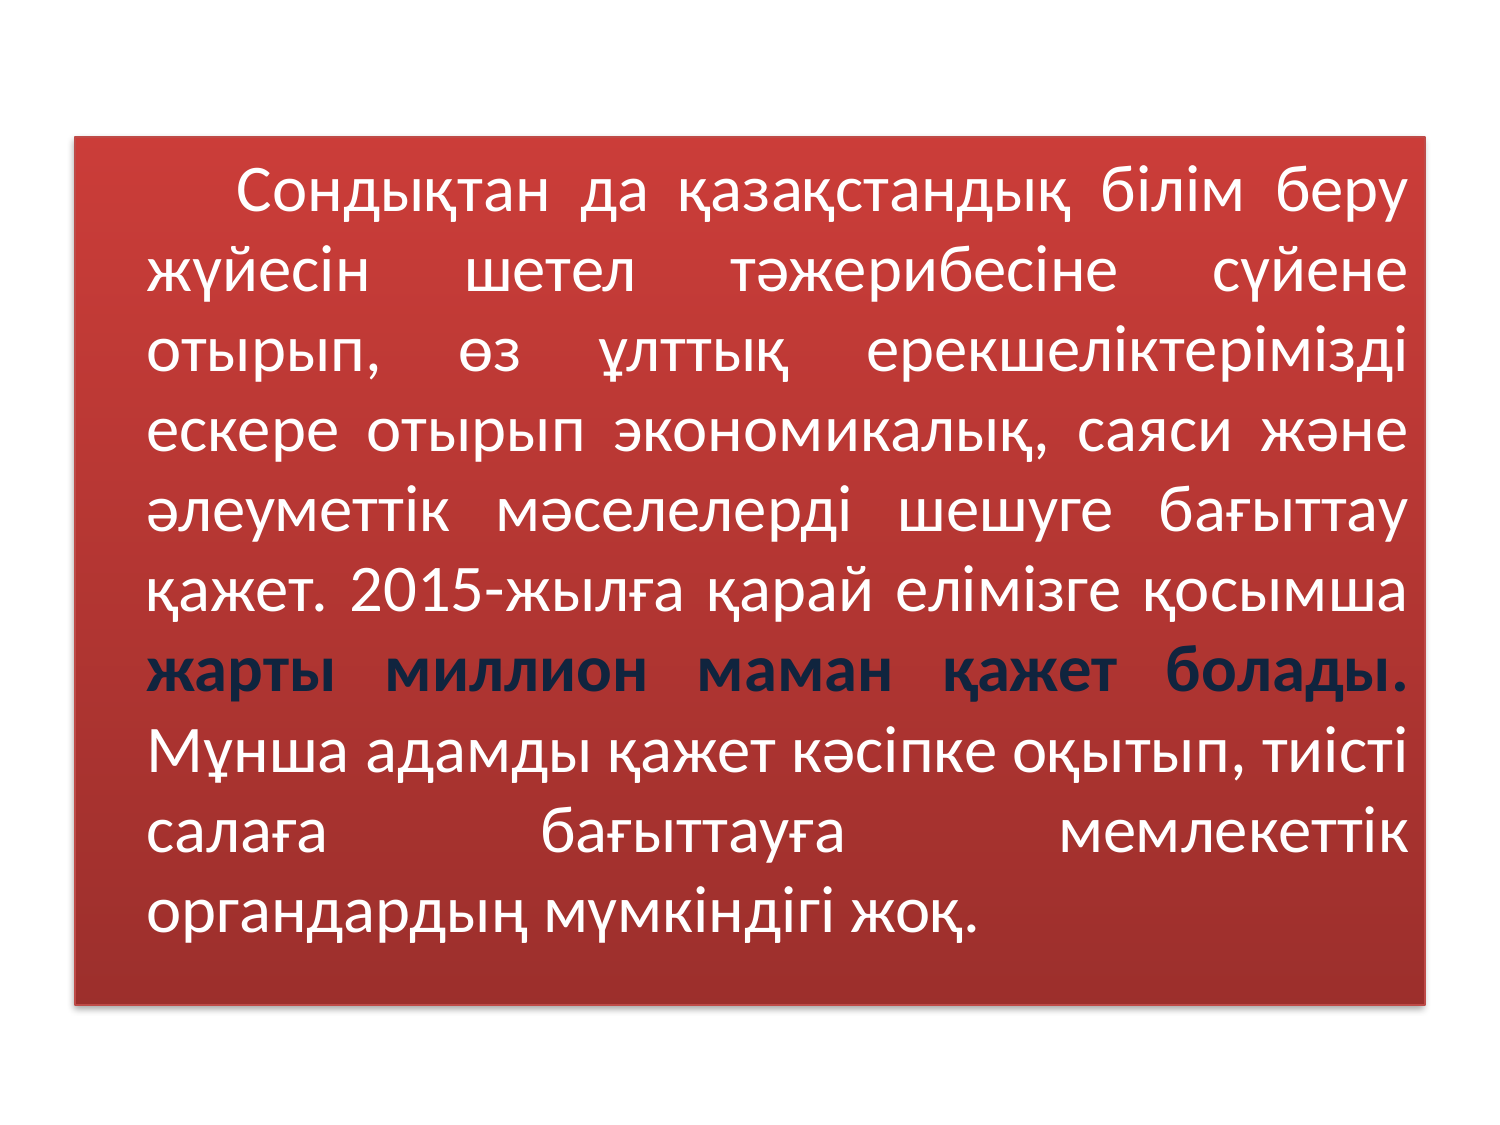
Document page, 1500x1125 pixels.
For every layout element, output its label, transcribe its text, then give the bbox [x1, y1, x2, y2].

list Сондықтан да қазақстандық білім беру жүйесін шетел тәжерибесіне сүйене отырып, өз ұлттық ерекшеліктерімізді ескере отырып экономикалық, саяси және әлеуметтік мәселелерді шешуге бағыттау қажет. 2015-жылға қарай елімізге қосымша жарты миллион маман қажет болады. Мұнша адамды қажет кәсіпке оқытып, тиісті салаға бағыттауға мемлекеттік органдардың мүмкіндігі жоқ. [74, 136, 1426, 1006]
